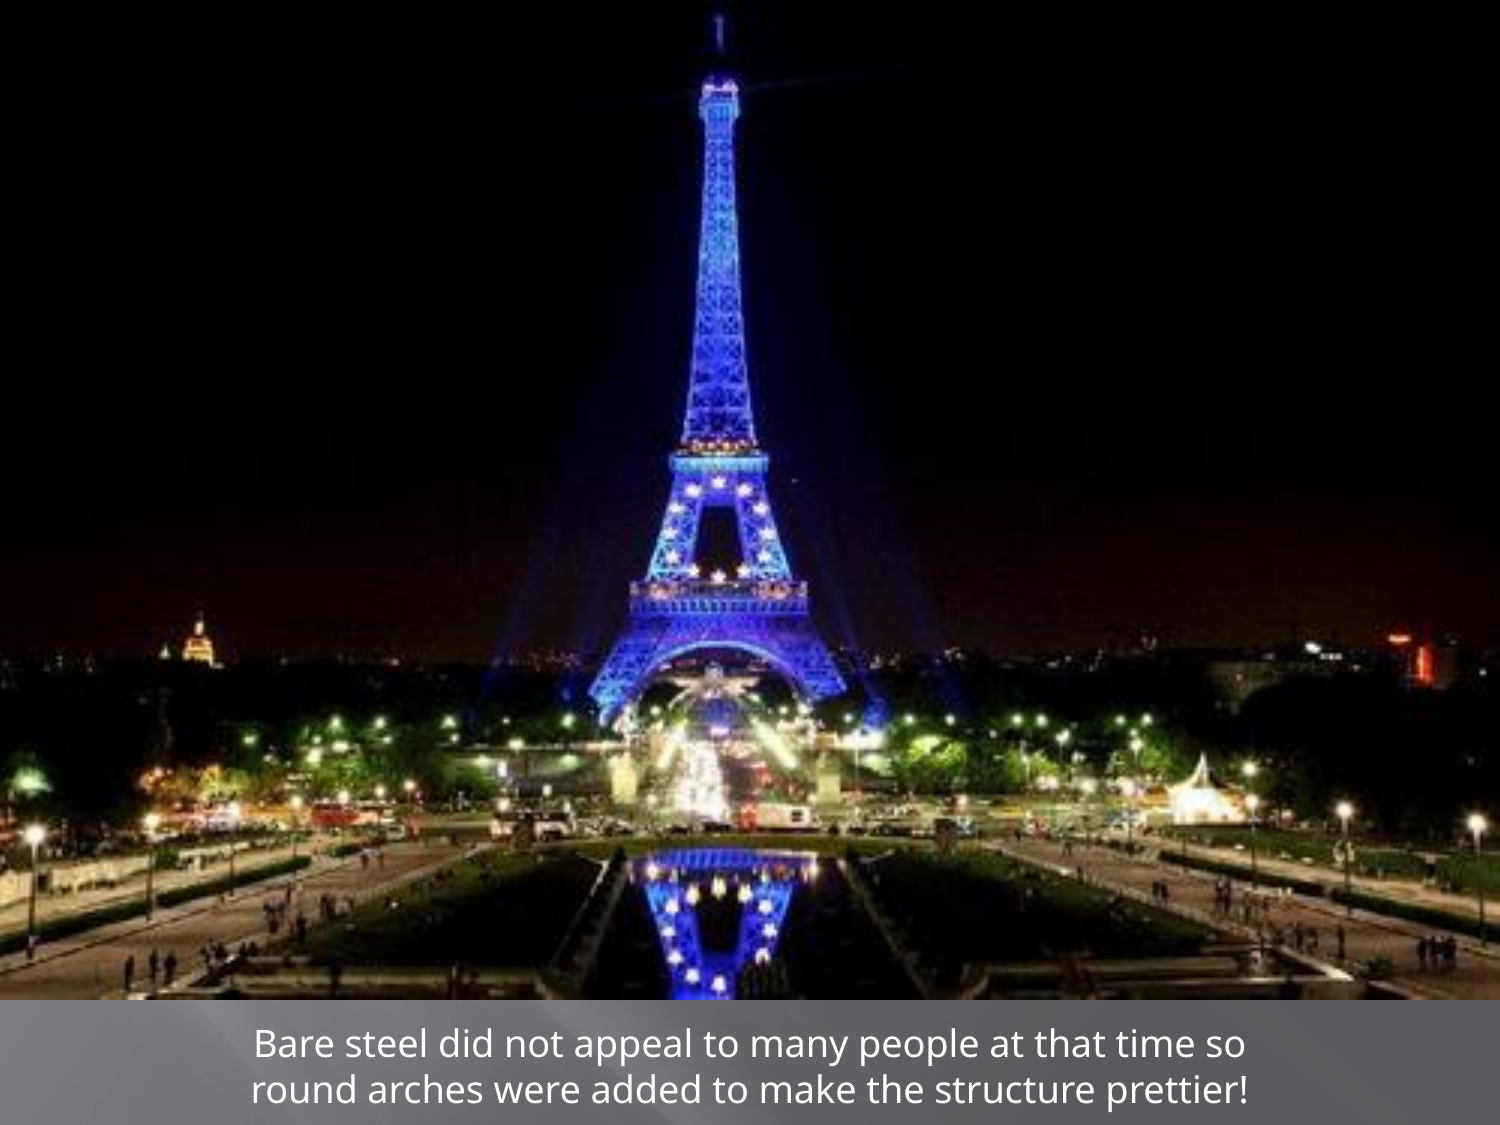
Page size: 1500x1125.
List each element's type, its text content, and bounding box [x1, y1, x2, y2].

subtitle Bare steel did not appeal to many people at that time so round arches were added to make the structure prettier! [225, 1044, 1275, 1125]
picture [0, 0, 1500, 1000]
